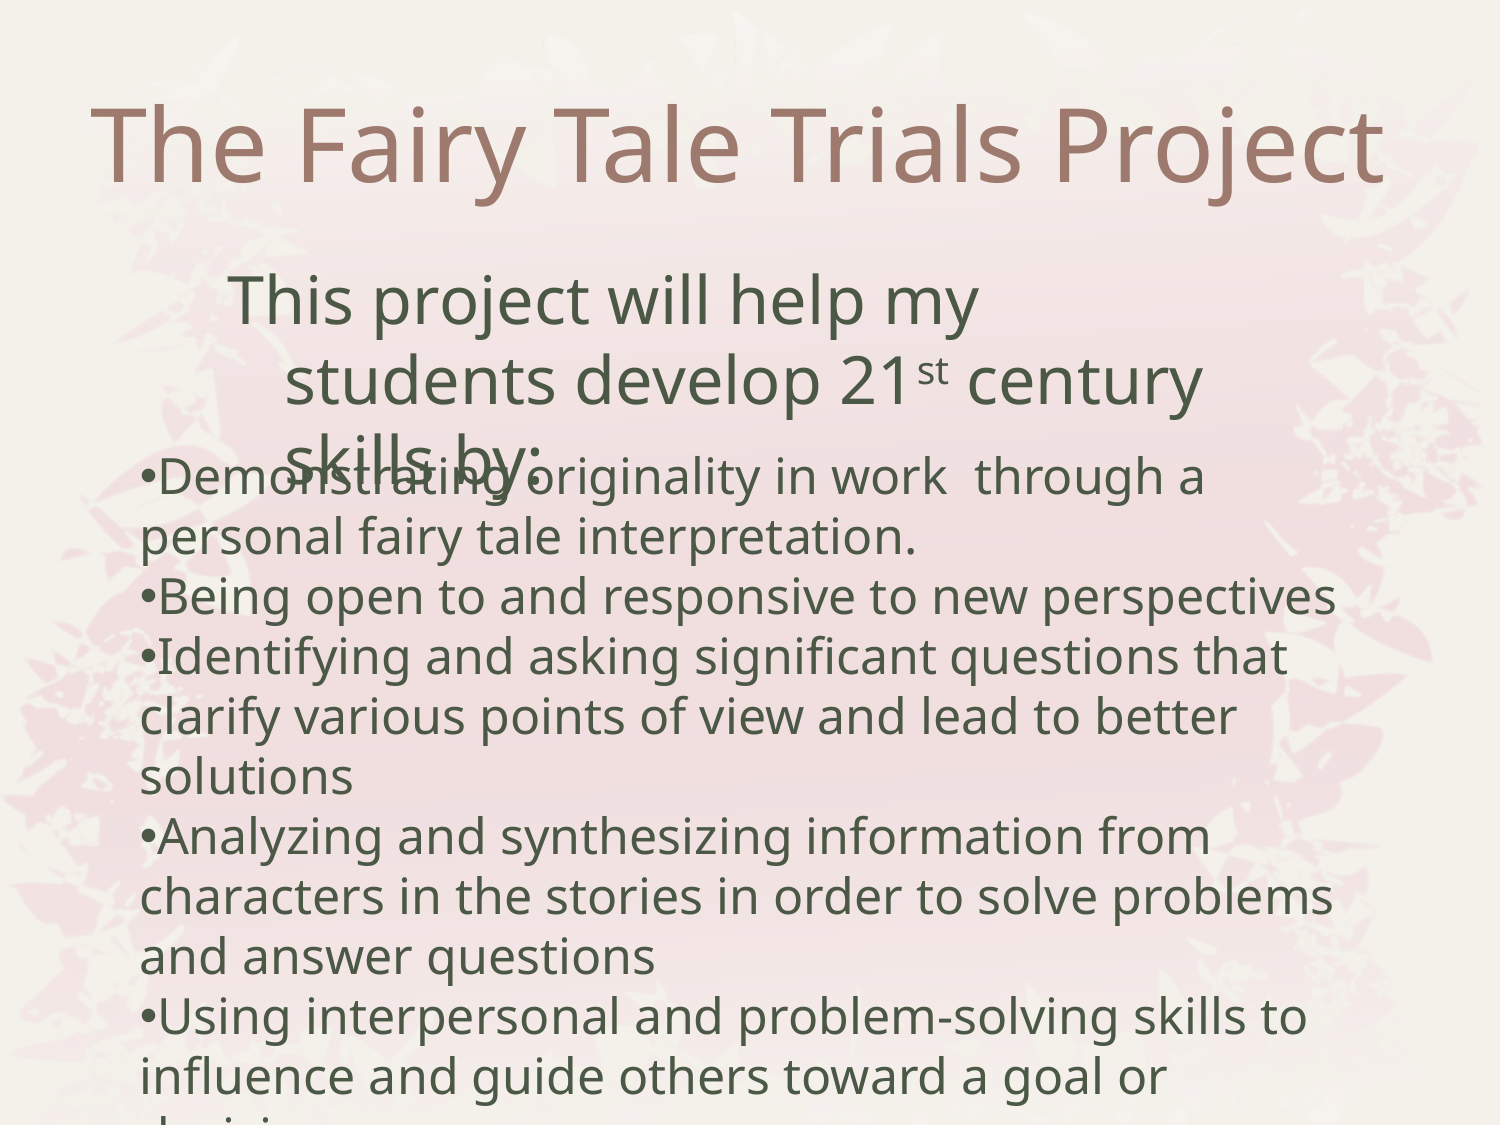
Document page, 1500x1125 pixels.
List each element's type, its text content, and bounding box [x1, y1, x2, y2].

title The Fairy Tale Trials Project [75, 12, 1425, 272]
text_box Demonstrating originality in work through a personal fairy tale interpretation. Being open to and responsive to new perspectives Identifying and asking significant questions that clarify various points of view and lead to better solutions Analyzing and synthesizing information from characters in the stories in order to solve problems and answer questions Using interpersonal and problem-solving skills to influence and guide others toward a goal or decision. Collaborating with peers. [124, 437, 1388, 1125]
list This project will help my students develop 21st century skills by: [212, 249, 1265, 425]
picture [0, 0, 1500, 1125]
